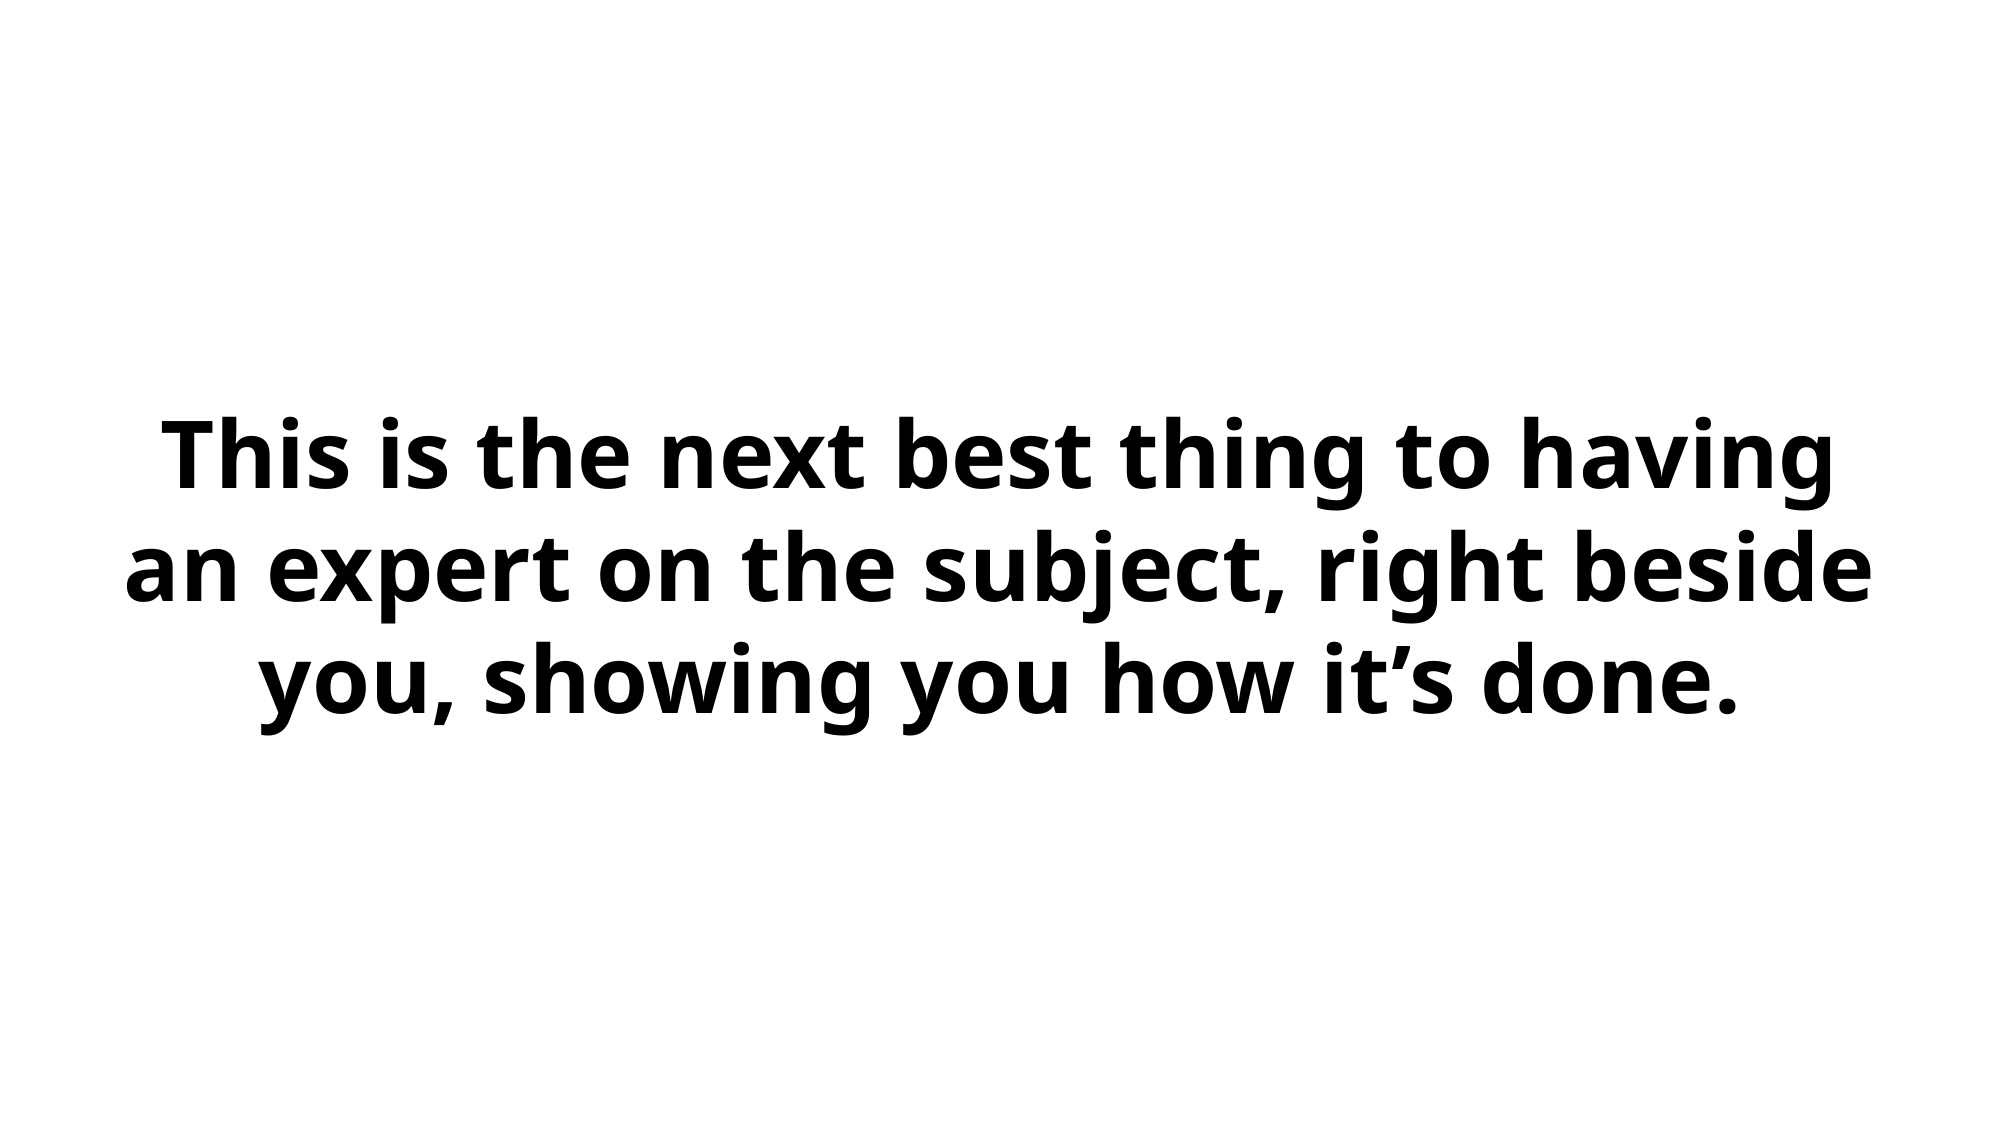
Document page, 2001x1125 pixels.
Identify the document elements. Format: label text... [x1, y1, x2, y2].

text_box This is the next best thing to having an expert on the subject, right beside you, showing you how it’s done. [99, 387, 1900, 740]
